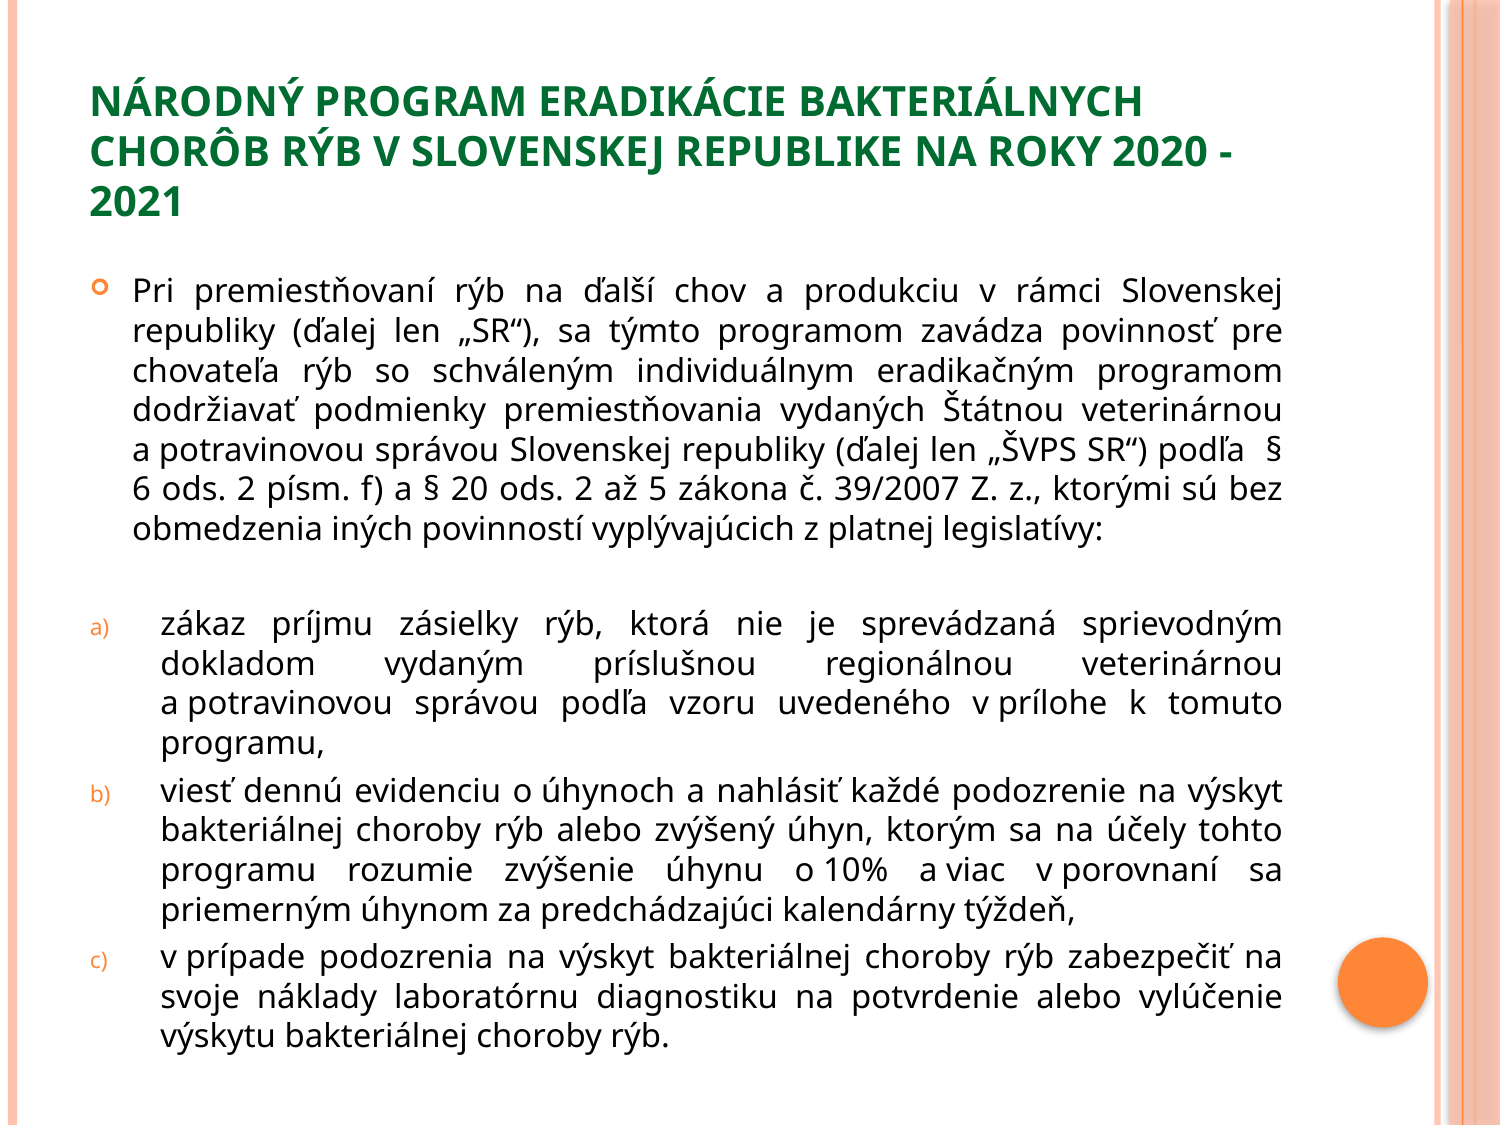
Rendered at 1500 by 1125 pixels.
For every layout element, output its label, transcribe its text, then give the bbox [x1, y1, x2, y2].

title Národný program eradikácie bakteriálnych chorôb rýb v Slovenskej republike na roky 2020 -2021 [75, 45, 1300, 233]
list Pri premiestňovaní rýb na ďalší chov a produkciu v rámci Slovenskej republiky (ďalej len „SR“), sa týmto programom zavádza povinnosť pre chovateľa rýb so schváleným individuálnym eradikačným programom dodržiavať podmienky premiestňovania vydaných Štátnou veterinárnou a potravinovou správou Slovenskej republiky (ďalej len „ŠVPS SR“) podľa § 6 ods. 2 písm. f) a § 20 ods. 2 až 5 zákona č. 39/2007 Z. z., ktorými sú bez obmedzenia iných povinností vyplývajúcich z platnej legislatívy: zákaz príjmu zásielky rýb, ktorá nie je sprevádzaná sprievodným dokladom vydaným príslušnou regionálnou veterinárnou a potravinovou správou podľa vzoru uvedeného v prílohe k tomuto programu, viesť dennú evidenciu o úhynoch a nahlásiť každé podozrenie na výskyt bakteriálnej choroby rýb alebo zvýšený úhyn, ktorým sa na účely tohto programu rozumie zvýšenie úhynu o 10% a viac v porovnaní sa priemerným úhynom za predchádzajúci kalendárny týždeň, v prípade podozrenia na výskyt bakteriálnej choroby rýb zabezpečiť na svoje náklady laboratórnu diagnostiku na potvrdenie alebo vylúčenie výskytu bakteriálnej choroby rýb. [75, 262, 1300, 1062]
